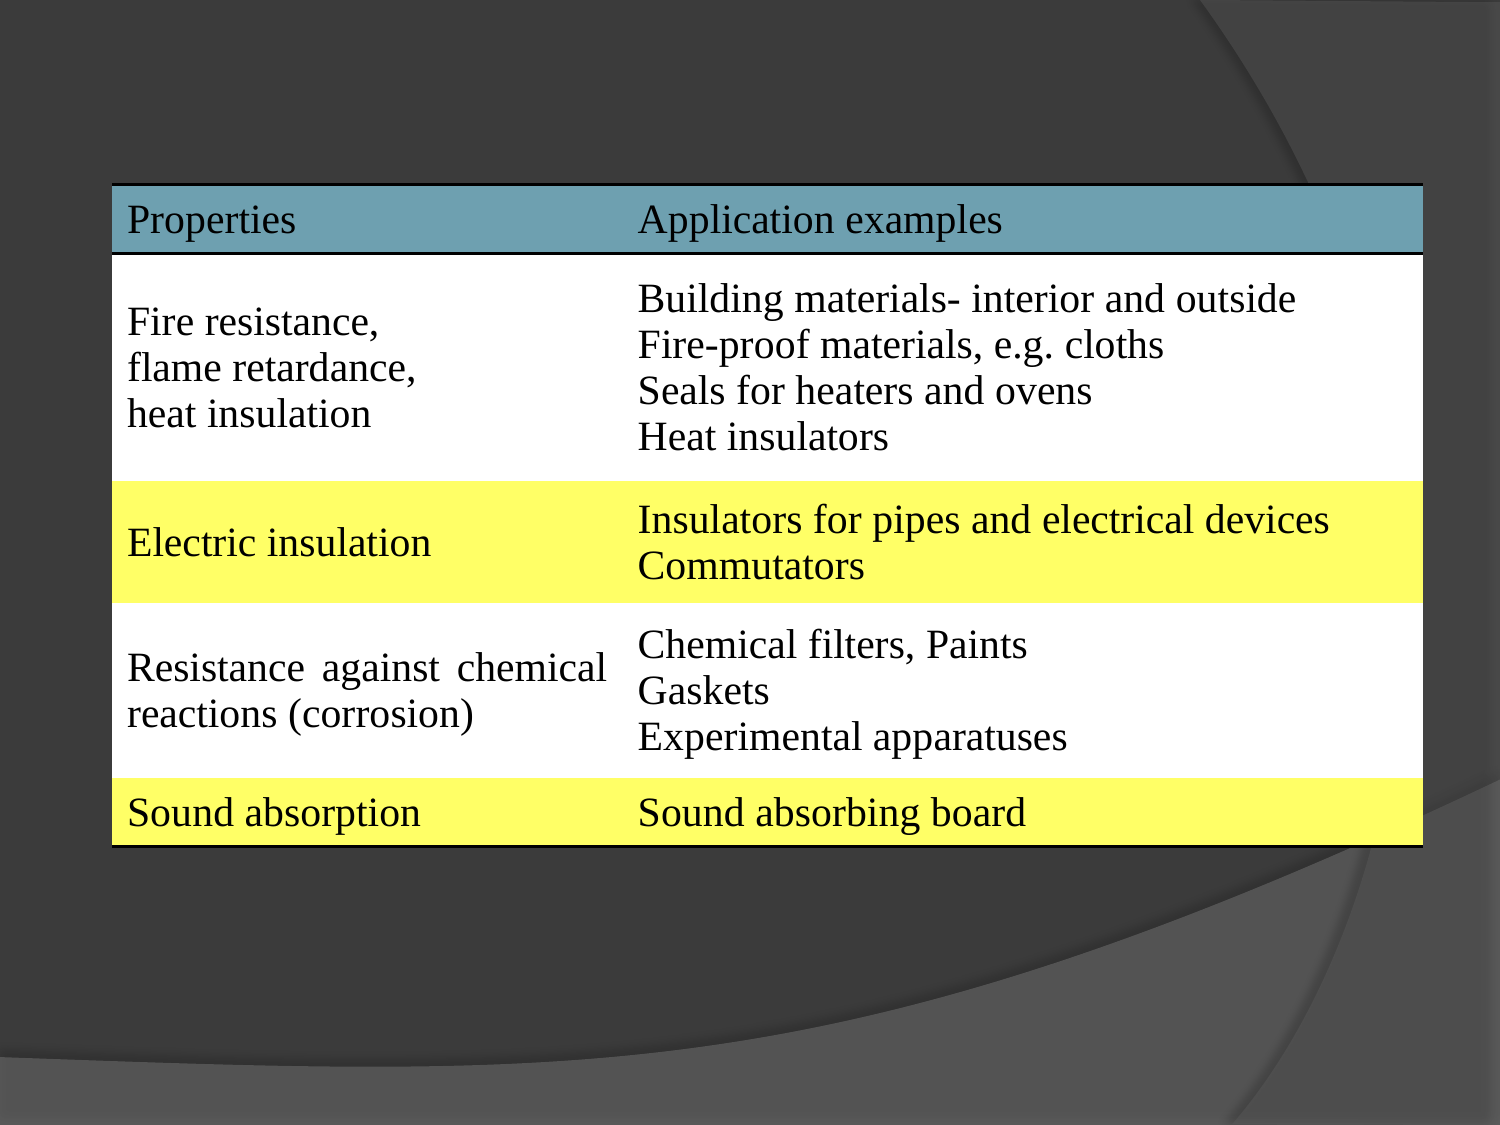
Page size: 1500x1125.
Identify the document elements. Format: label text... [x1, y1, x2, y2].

table_cell Chemical filters, Paints Gaskets Experimental apparatuses [623, 603, 1423, 778]
table_cell Sound absorption [112, 778, 623, 845]
table_cell Electric insulation [112, 481, 623, 603]
table_cell Building materials- interior and outside Fire-proof materials, e.g. cloths Seals for heaters and ovens Heat insulators [623, 255, 1423, 481]
table_header Application examples [623, 186, 1423, 252]
table_header Properties [112, 186, 623, 252]
table_cell Sound absorbing board [623, 778, 1423, 845]
table_cell Fire resistance, flame retardance, heat insulation [112, 255, 623, 481]
table_cell Insulators for pipes and electrical devices Commutators [623, 481, 1423, 603]
table_cell Resistance against chemical reactions (corrosion) [112, 603, 623, 778]
